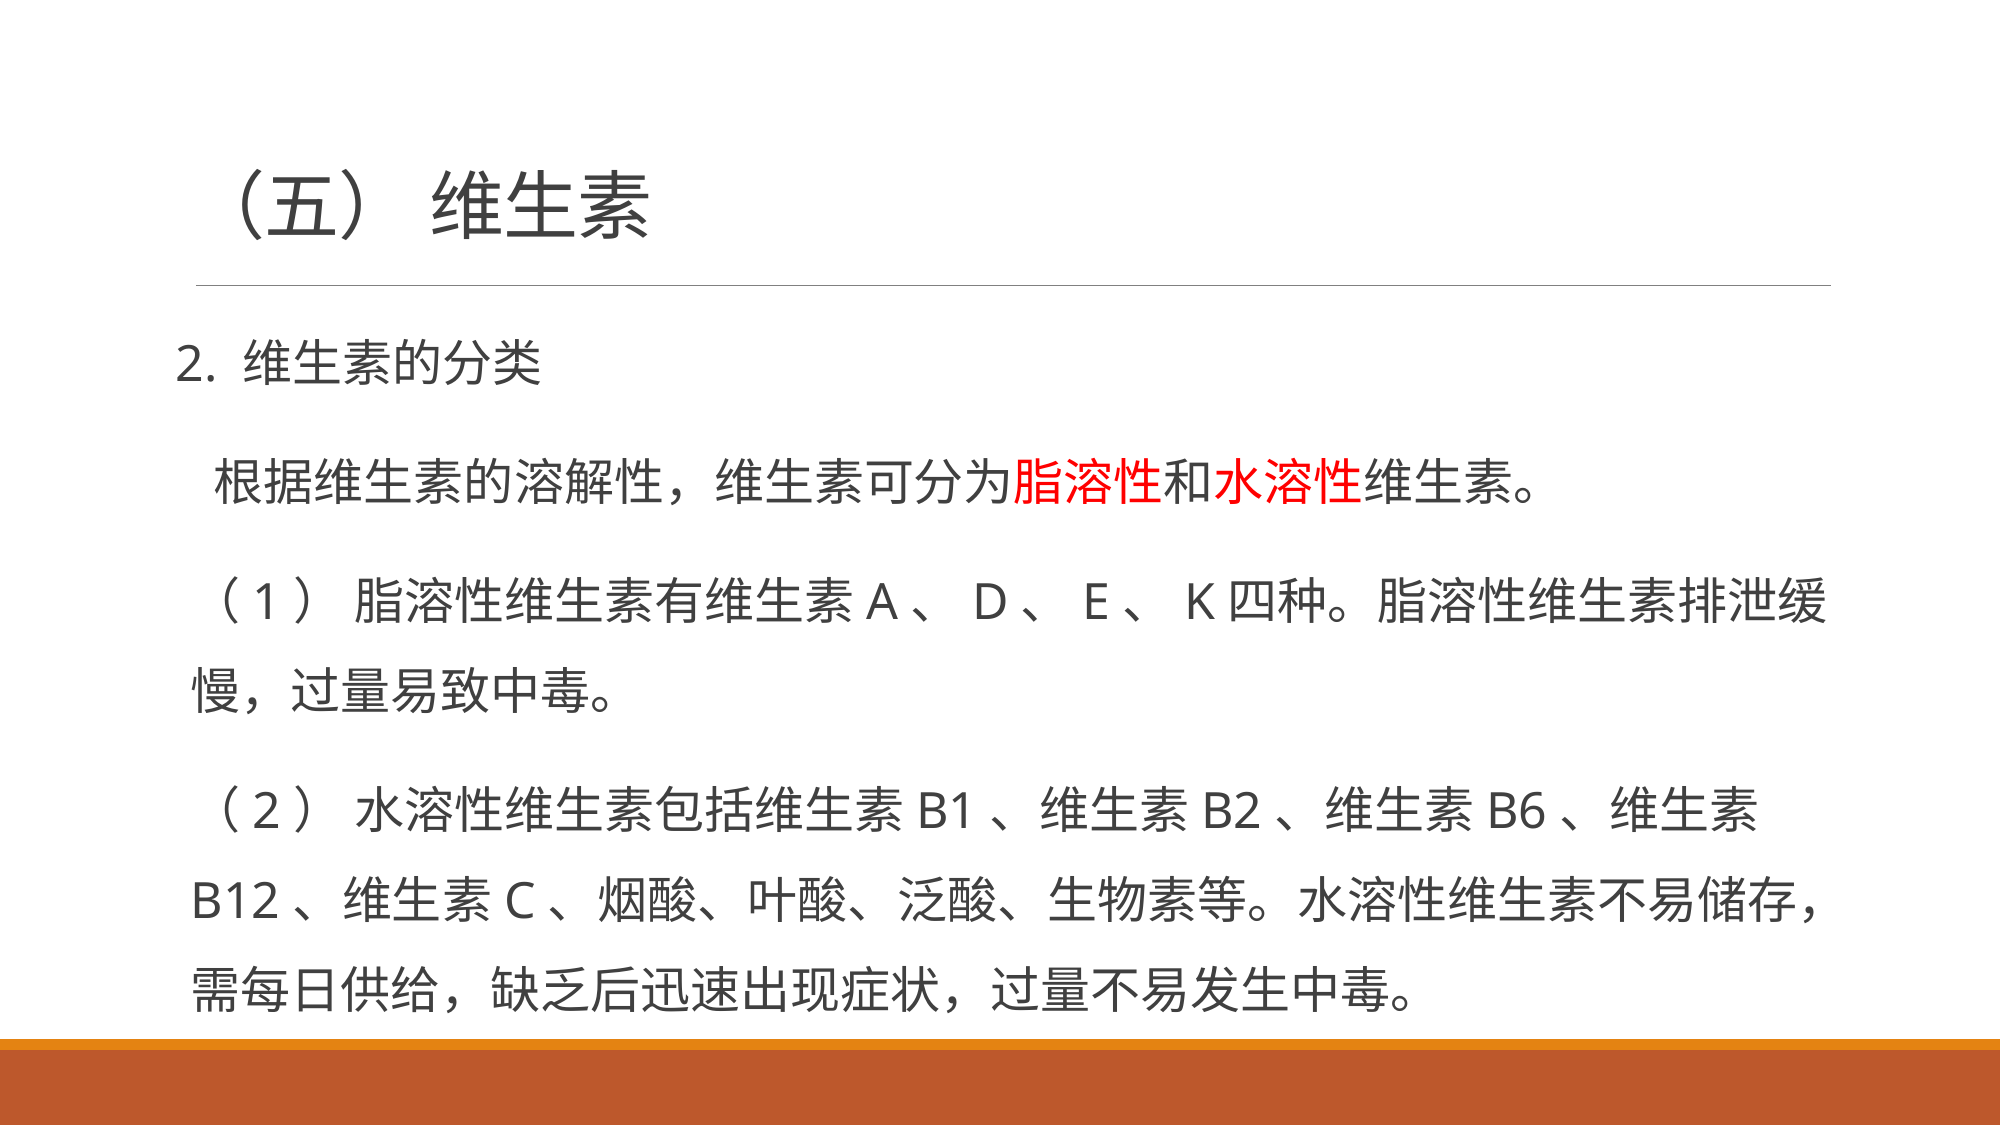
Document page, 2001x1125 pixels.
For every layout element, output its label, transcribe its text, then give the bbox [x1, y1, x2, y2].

list 2. 维生素的分类 根据维生素的溶解性，维生素可分为脂溶性和水溶性维生素。 （1） 脂溶性维生素有维生素A、D、E、K四种。脂溶性维生素排泄缓慢，过量易致中毒。 （2） 水溶性维生素包括维生素B1、维生素B2、维生素B6、维生素B12、维生素C、烟酸、叶酸、泛酸、生物素等。水溶性维生素不易储存，需每日供给，缺乏后迅速出现症状，过量不易发生中毒。 [175, 219, 1856, 1023]
title （五） 维生素 [175, 132, 1586, 219]
